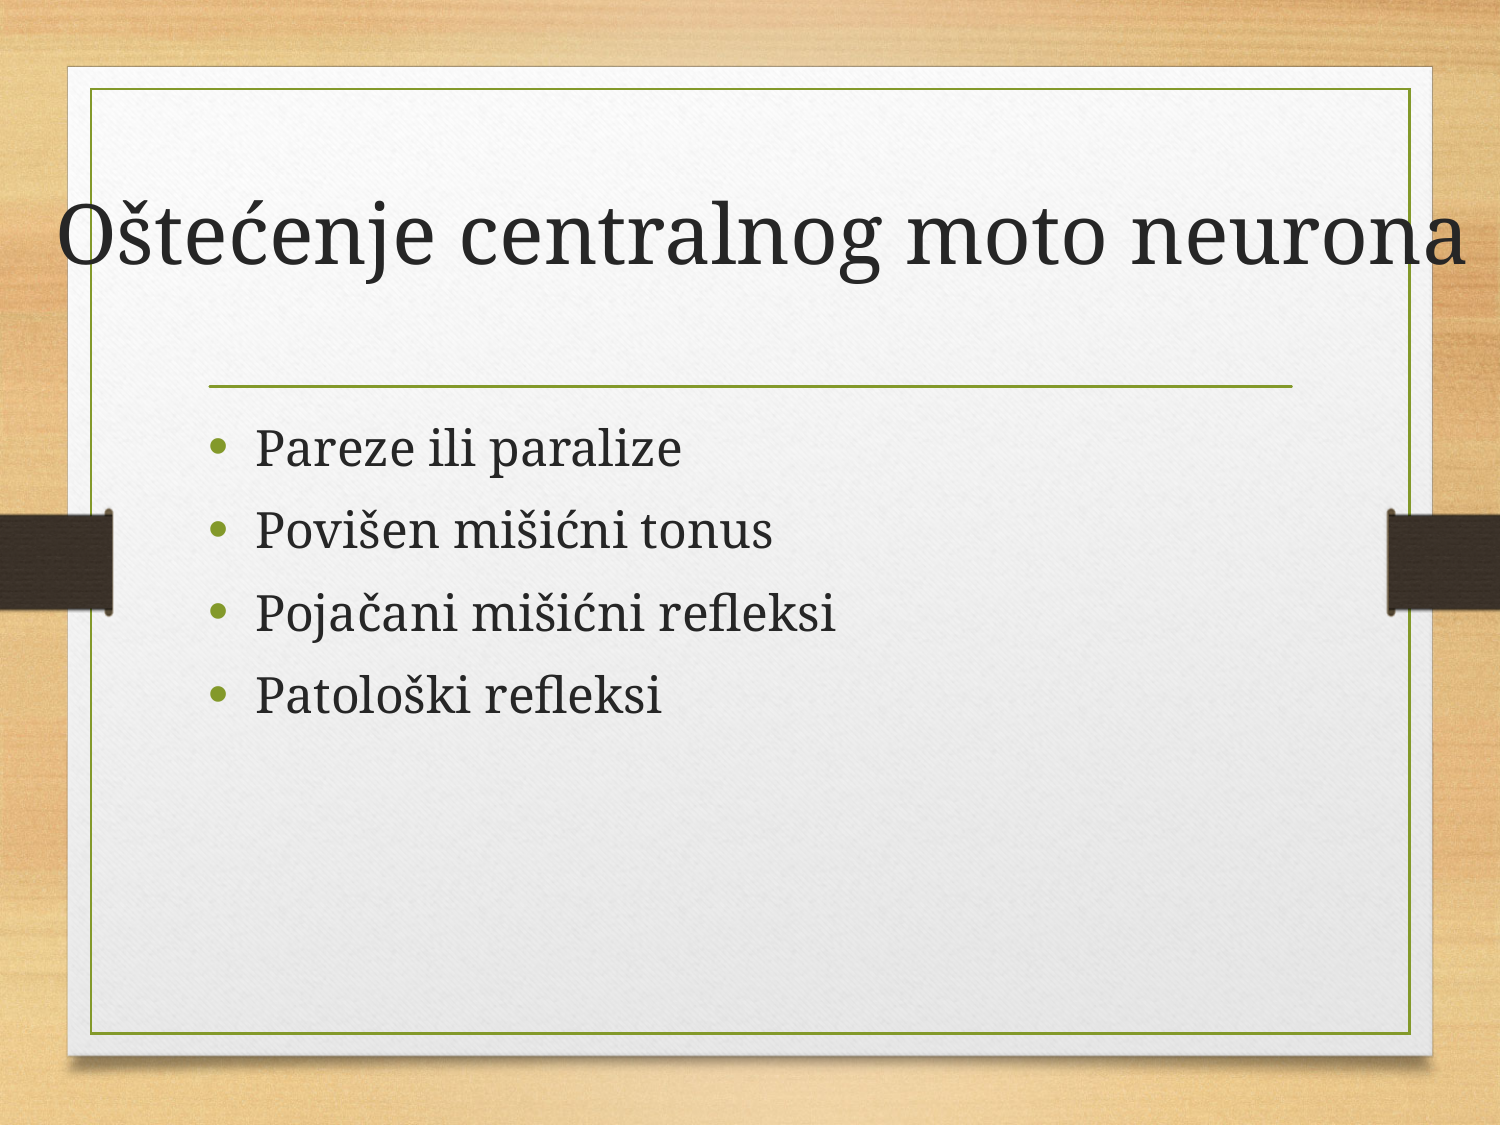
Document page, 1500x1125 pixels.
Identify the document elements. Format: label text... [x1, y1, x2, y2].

list Pareze ili paralize Povišen mišićni tonus Pojačani mišićni refleksi Patološki refleksi [193, 408, 1309, 974]
picture [92, 90, 1408, 137]
title Oštećenje centralnog moto neurona [12, 137, 1500, 325]
picture [0, 0, 1500, 1125]
